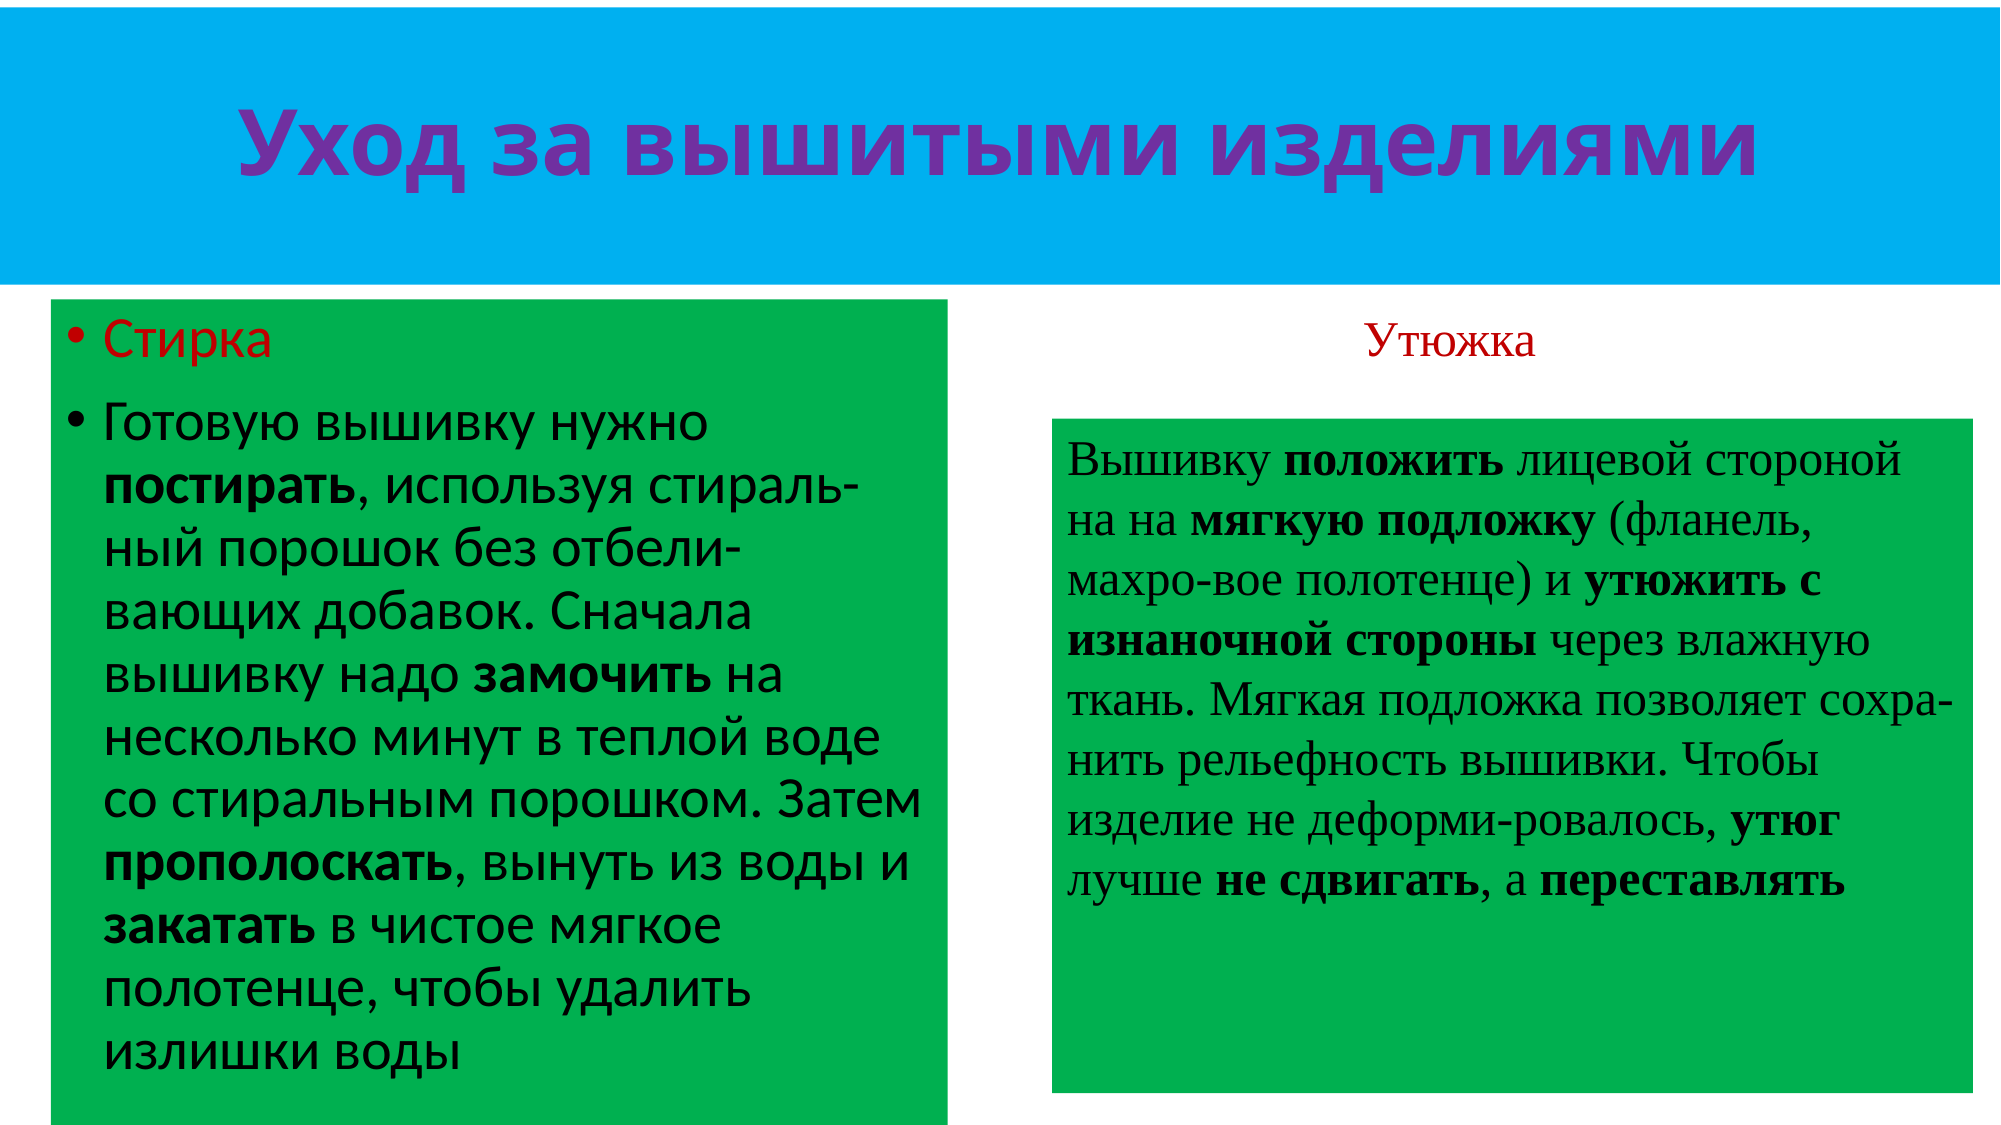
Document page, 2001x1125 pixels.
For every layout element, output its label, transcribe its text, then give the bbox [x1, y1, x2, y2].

text_box Вышивку положить лицевой стороной на на мягкую подложку (фланель, махро-вое полотенце) и утюжить с изнаночной стороны через влажную ткань. Мягкая подложка позволяет сохра-нить рельефность вышивки. Чтобы изделие не деформи-ровалось, утюг лучше не сдвигать, а переставлять [1052, 418, 1973, 1094]
text_box Утюжка [1347, 299, 1770, 375]
title Уход за вышитыми изделиями [0, 7, 2000, 285]
list Стирка Готовую вышивку нужно постирать, используя стираль-ный порошок без отбели-вающих добавок. Сначала вышивку надо замочить на несколько минут в теплой воде со стиральным порошком. Затем прополоскать, вынуть из воды и закатать в чистое мягкое полотенце, чтобы удалить излишки воды [50, 299, 948, 1125]
